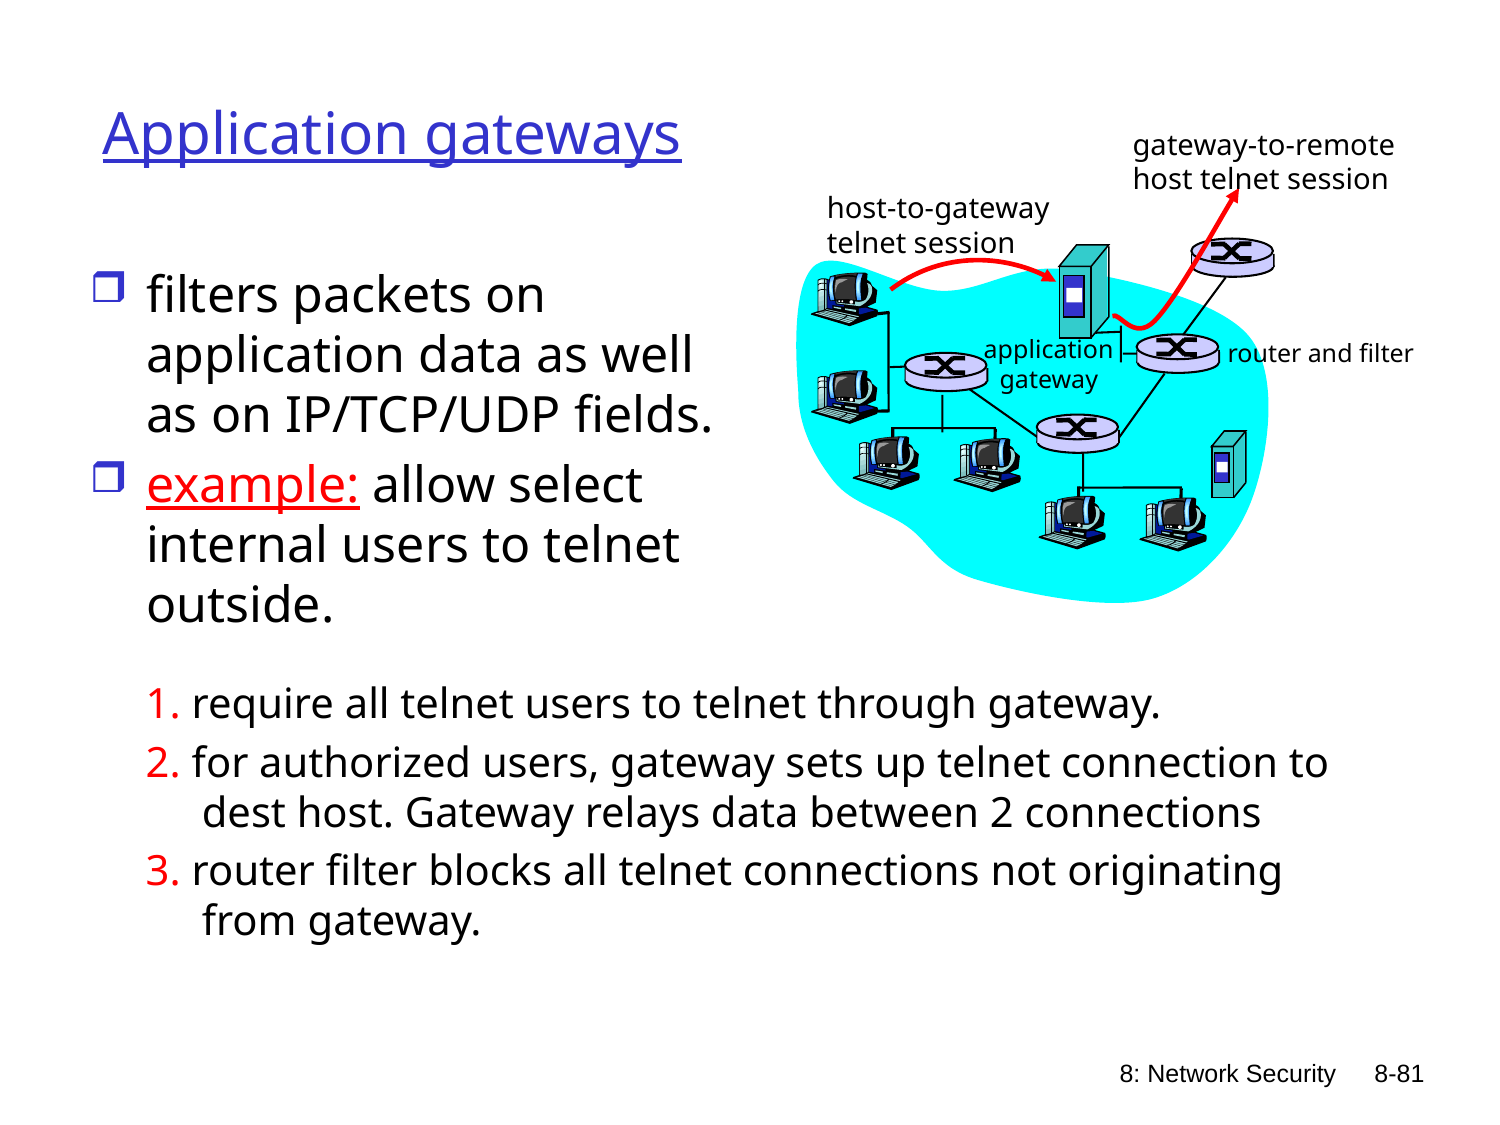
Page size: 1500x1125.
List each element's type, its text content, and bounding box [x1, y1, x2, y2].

text_box [1112, 204, 1230, 329]
text_box [890, 268, 1057, 290]
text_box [1211, 430, 1246, 499]
slide_number 8-81 [1320, 1050, 1440, 1099]
title Application gateways [87, 37, 1363, 225]
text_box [852, 435, 921, 491]
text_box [810, 272, 880, 327]
footer 8: Network Security [876, 1050, 1352, 1125]
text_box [1036, 414, 1119, 453]
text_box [904, 352, 988, 392]
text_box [1038, 495, 1107, 550]
text_box application gateway [968, 325, 1129, 401]
text_box gateway-to-remote host telnet session [1117, 118, 1418, 204]
list filters packets on application data as well as on IP/TCP/UDP fields. example: allow select internal users to telnet outside. [74, 255, 754, 623]
text_box router and filter [1212, 330, 1429, 375]
text_box [796, 268, 1269, 603]
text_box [1136, 334, 1219, 373]
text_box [1191, 238, 1274, 277]
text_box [1139, 497, 1208, 552]
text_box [810, 369, 880, 424]
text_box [953, 437, 1022, 493]
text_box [1059, 244, 1109, 339]
text_box 1. require all telnet users to telnet through gateway. 2. for authorized users, gateway sets up telnet connection to dest host. Gateway relays data between 2 connections 3. router filter blocks all telnet connections not originating from gateway. [130, 669, 1385, 997]
text_box host-to-gateway telnet session [812, 182, 1065, 268]
